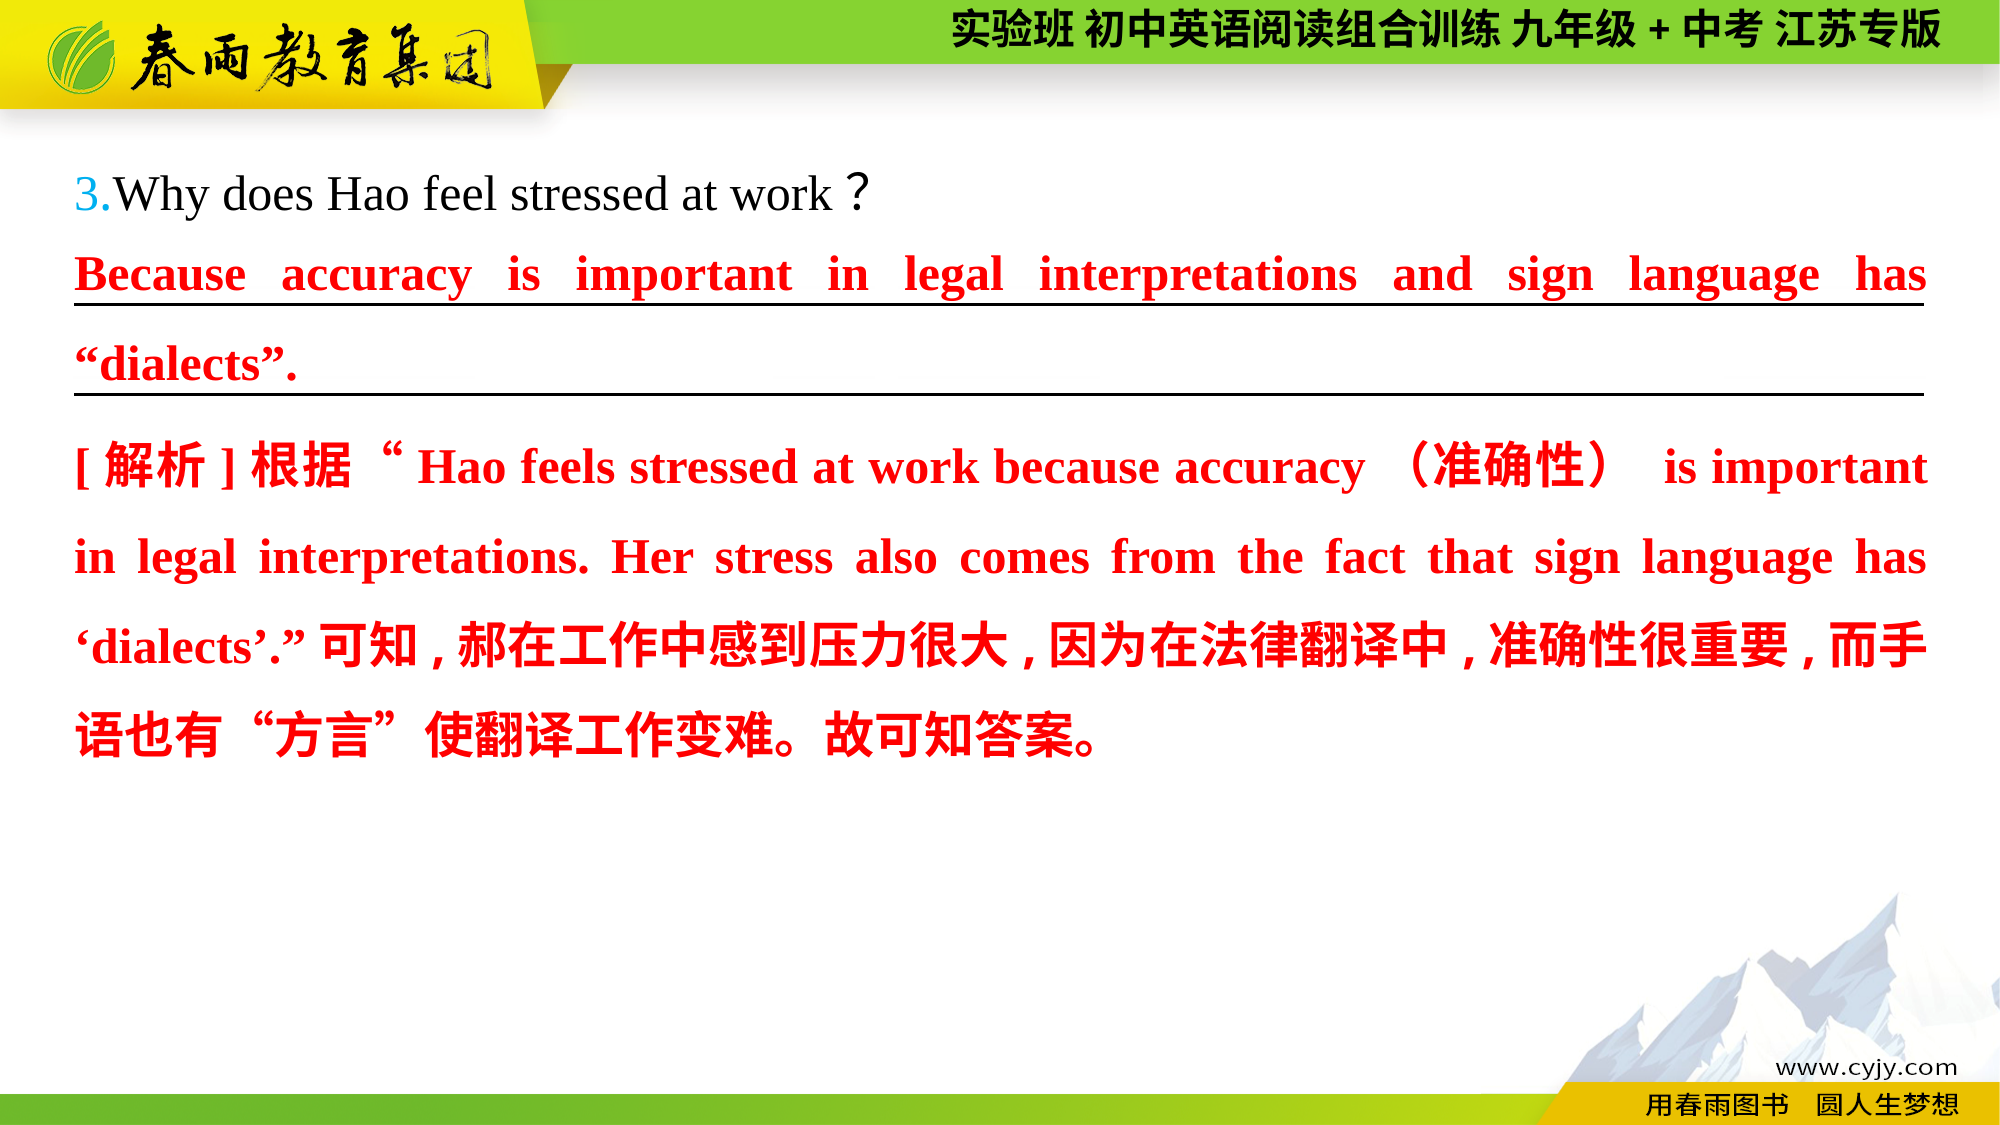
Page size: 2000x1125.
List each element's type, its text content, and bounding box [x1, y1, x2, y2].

picture [0, 0, 2000, 1125]
text_box Because accuracy is important in legal interpretations and sign language has “dialects”. [59, 202, 1944, 396]
text_box [解析]根据“Hao feels stressed at work because accuracy（准确性） is important in legal interpretations. Her stress also comes from the fact that sign language has ‘dialects’.”可知,郝在工作中感到压力很大,因为在法律翻译中,准确性很重要,而手语也有“方言”使翻译工作变难。故可知答案。 [59, 396, 1944, 772]
list 3.Why does Hao feel stressed at work？ ———————— —— ———— ———————————— —— ———— ———— [59, 122, 1944, 202]
